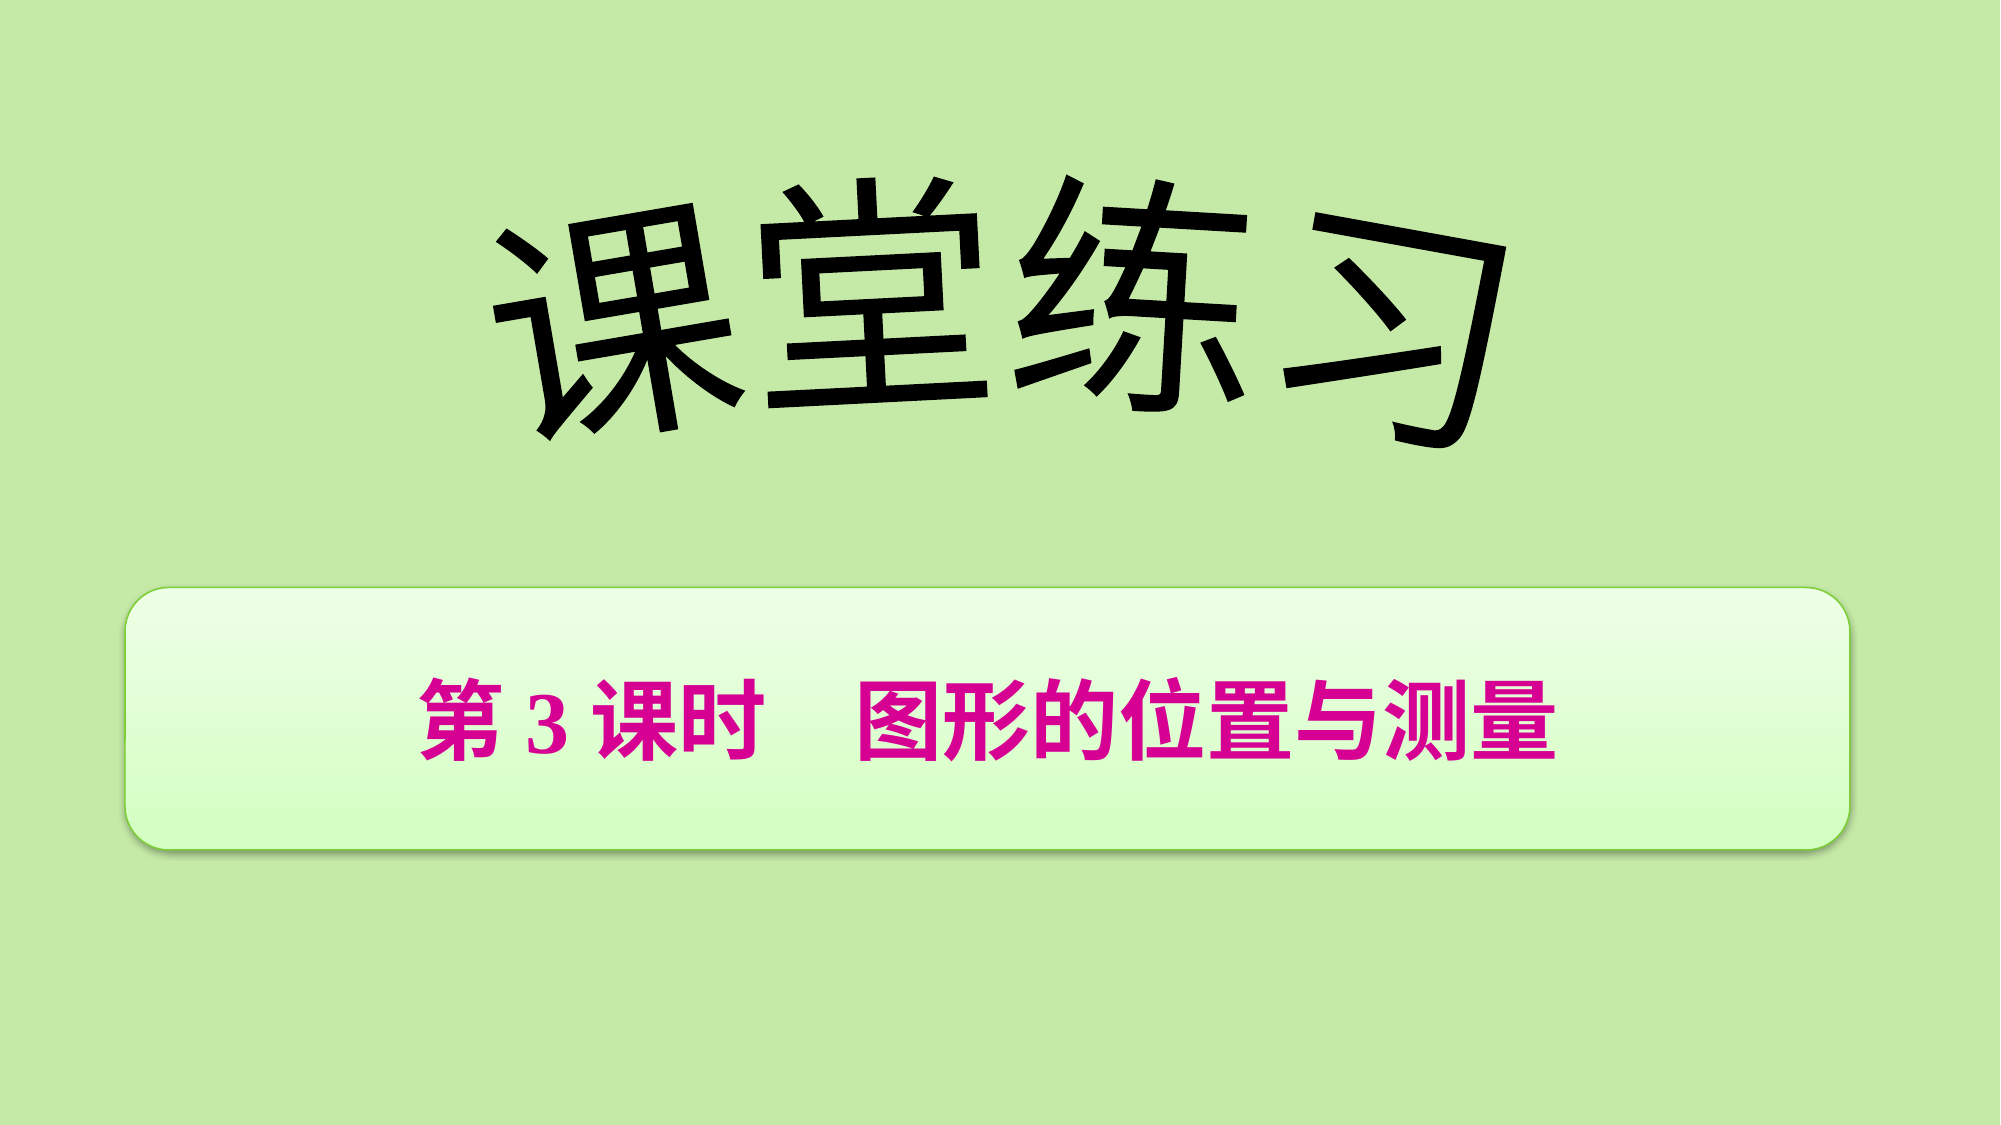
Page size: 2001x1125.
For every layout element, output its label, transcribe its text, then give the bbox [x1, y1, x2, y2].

text_box 第3课时 图形的位置与测量 [124, 586, 1851, 851]
